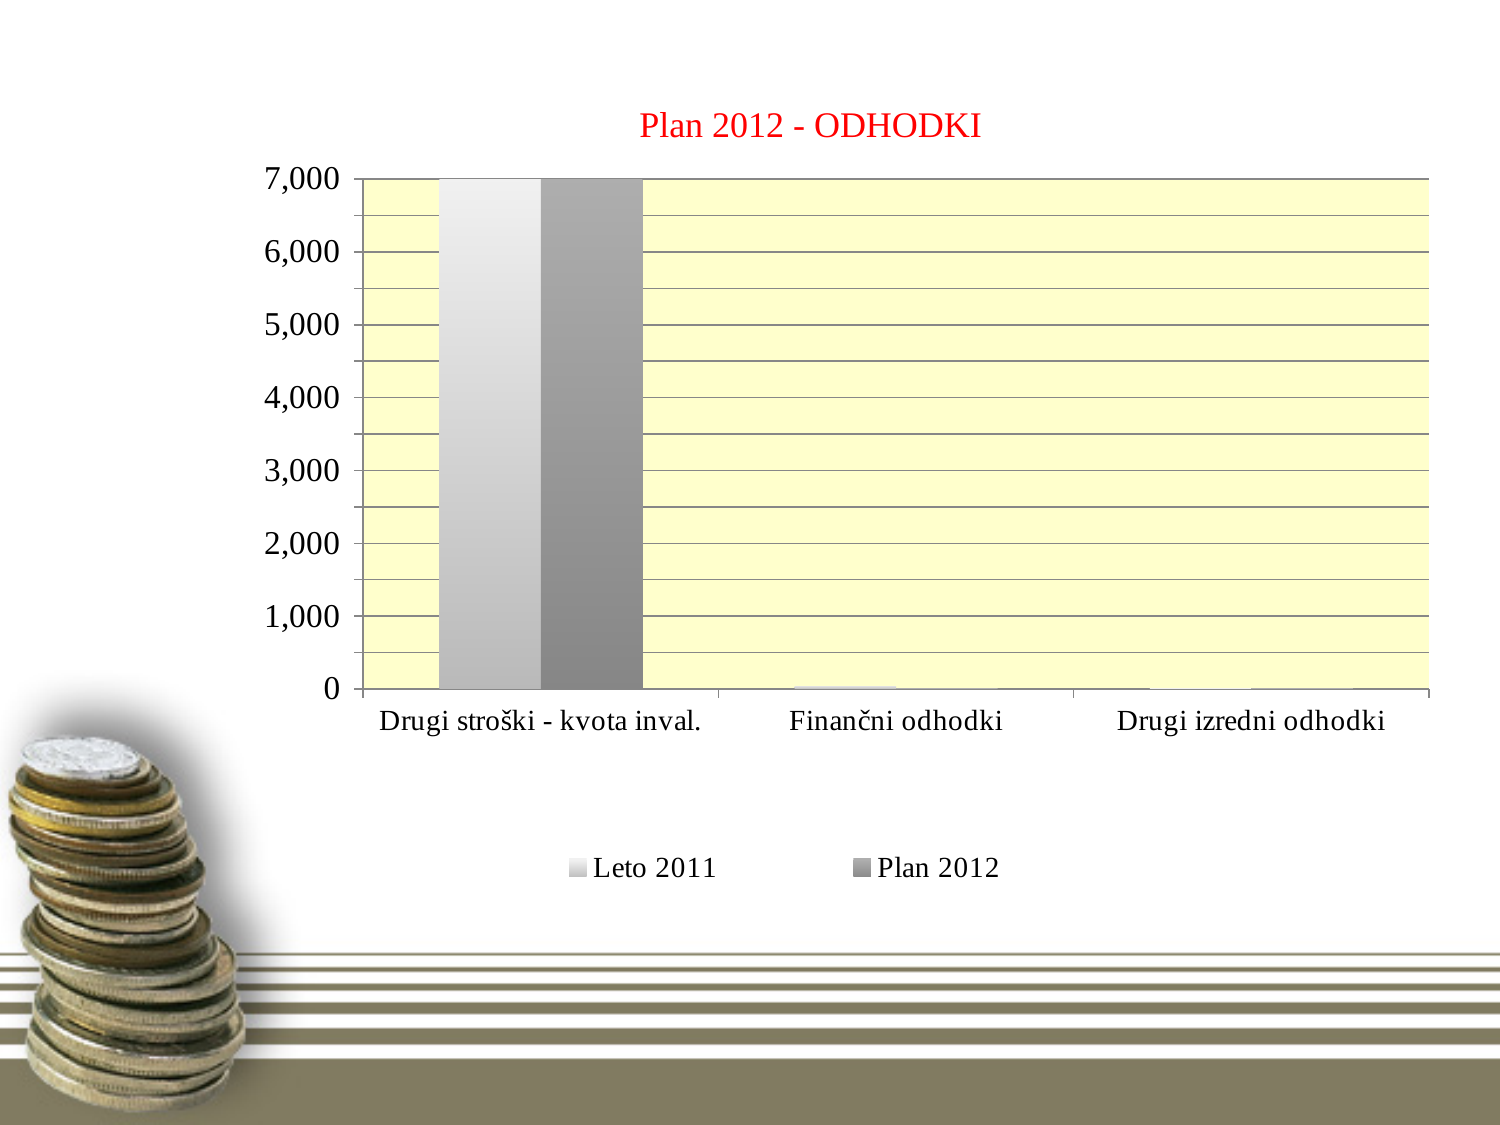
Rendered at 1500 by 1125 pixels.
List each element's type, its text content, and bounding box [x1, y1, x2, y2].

chart [70, 152, 1430, 1044]
title Plan 2012 - ODHODKI [234, 93, 1388, 150]
picture [0, 0, 1500, 1125]
